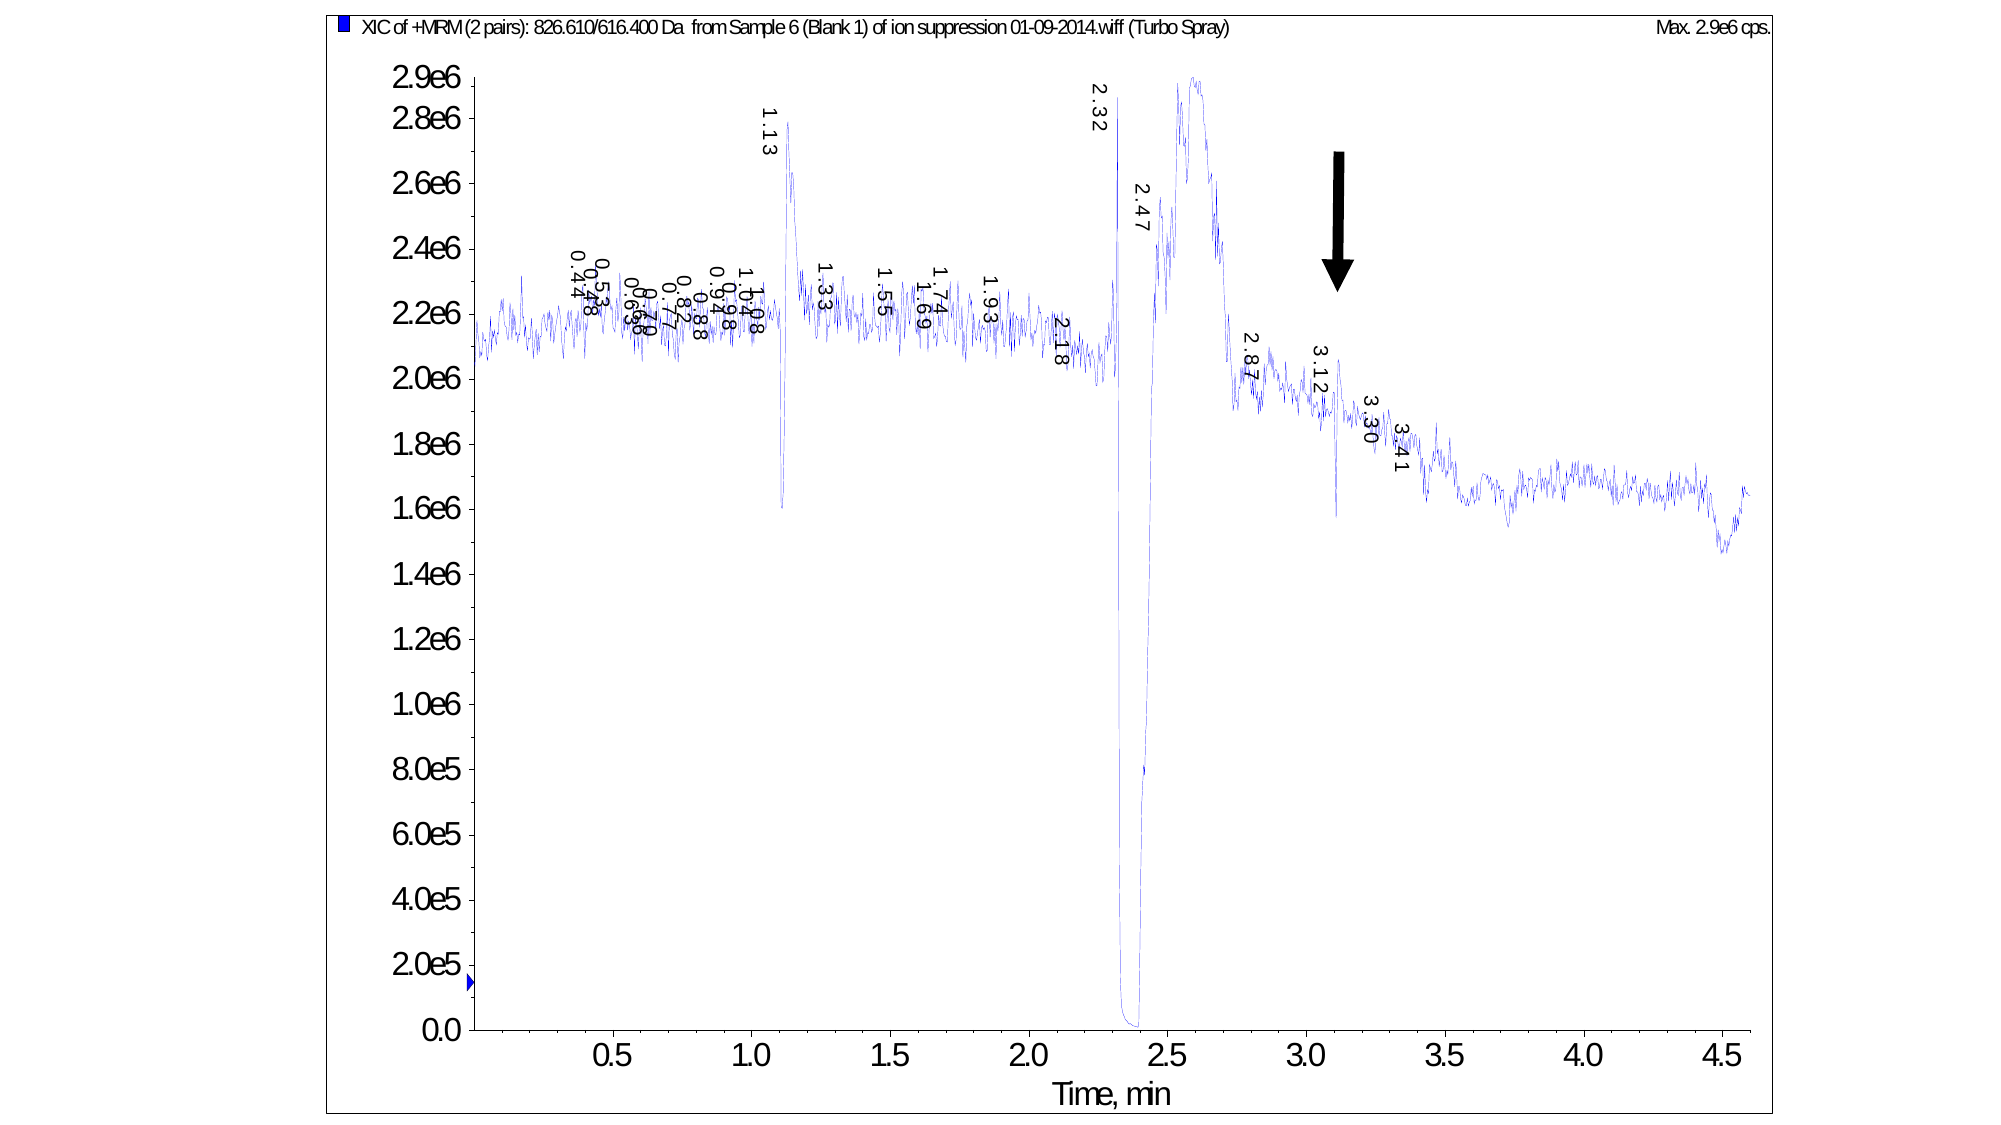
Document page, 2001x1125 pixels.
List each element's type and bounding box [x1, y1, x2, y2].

picture [325, 14, 1815, 1125]
